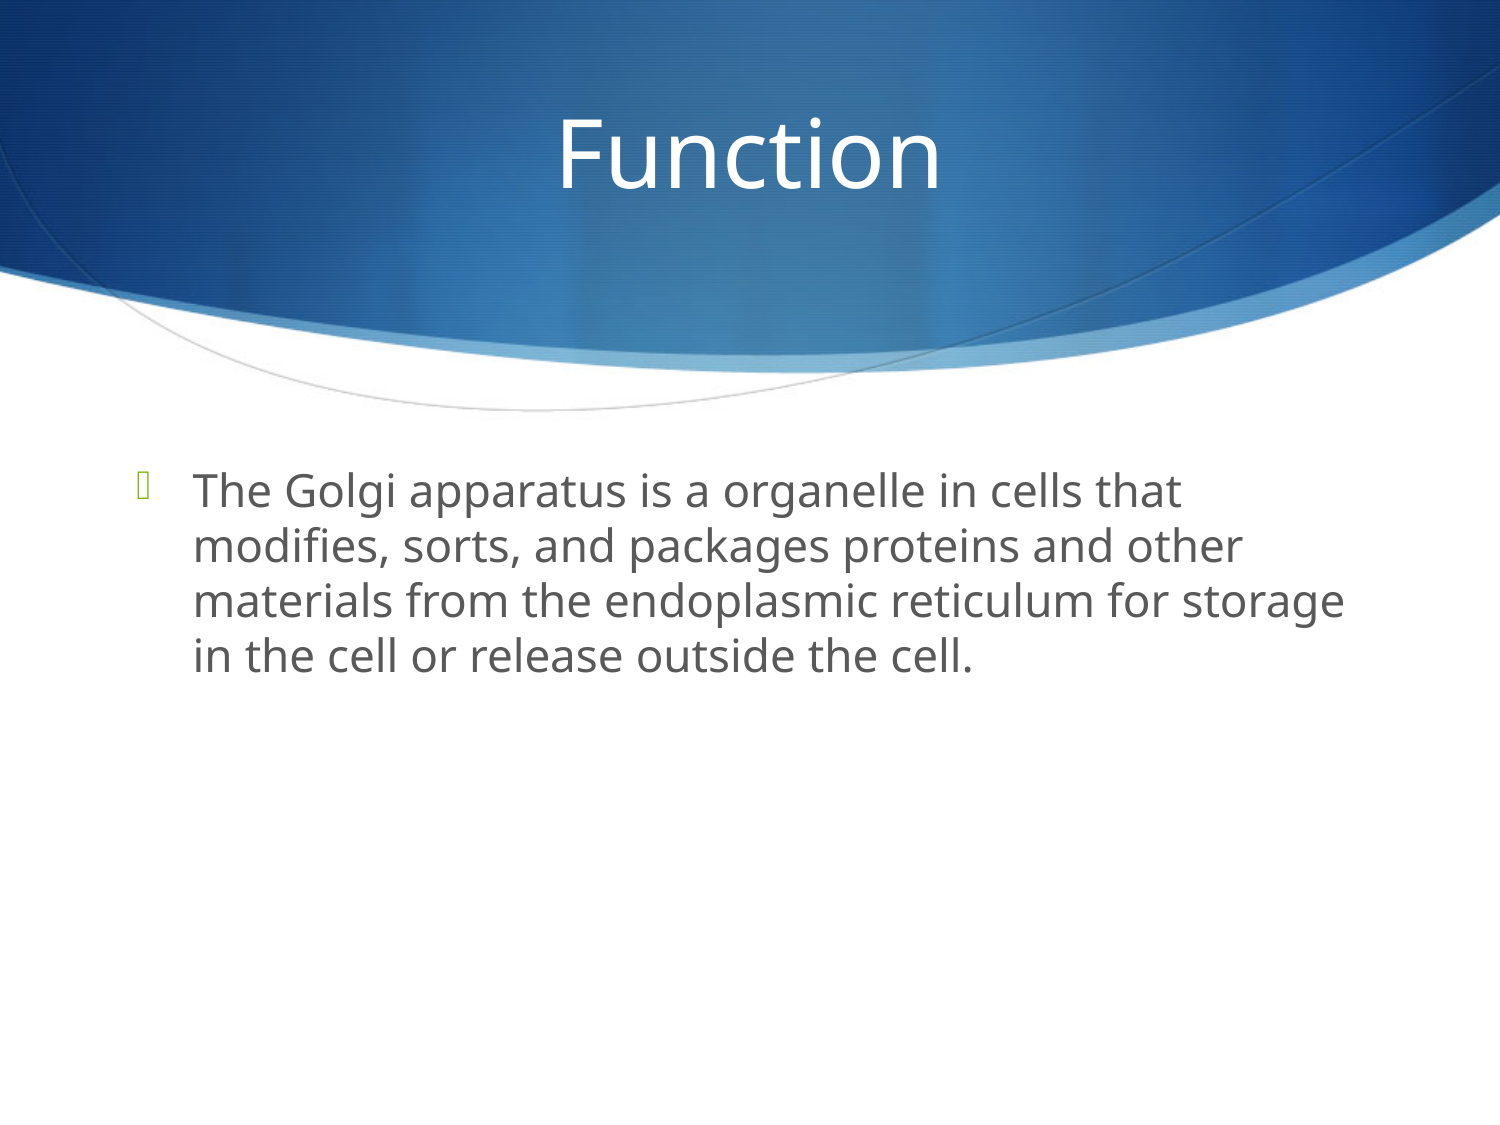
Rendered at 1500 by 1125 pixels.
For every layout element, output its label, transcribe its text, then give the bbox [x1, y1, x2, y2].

title Function [75, 56, 1425, 245]
list The Golgi apparatus is a organelle in cells that modifies, sorts, and packages proteins and other materials from the endoplasmic reticulum for storage in the cell or release outside the cell. [121, 454, 1379, 991]
picture [0, 0, 1500, 1125]
